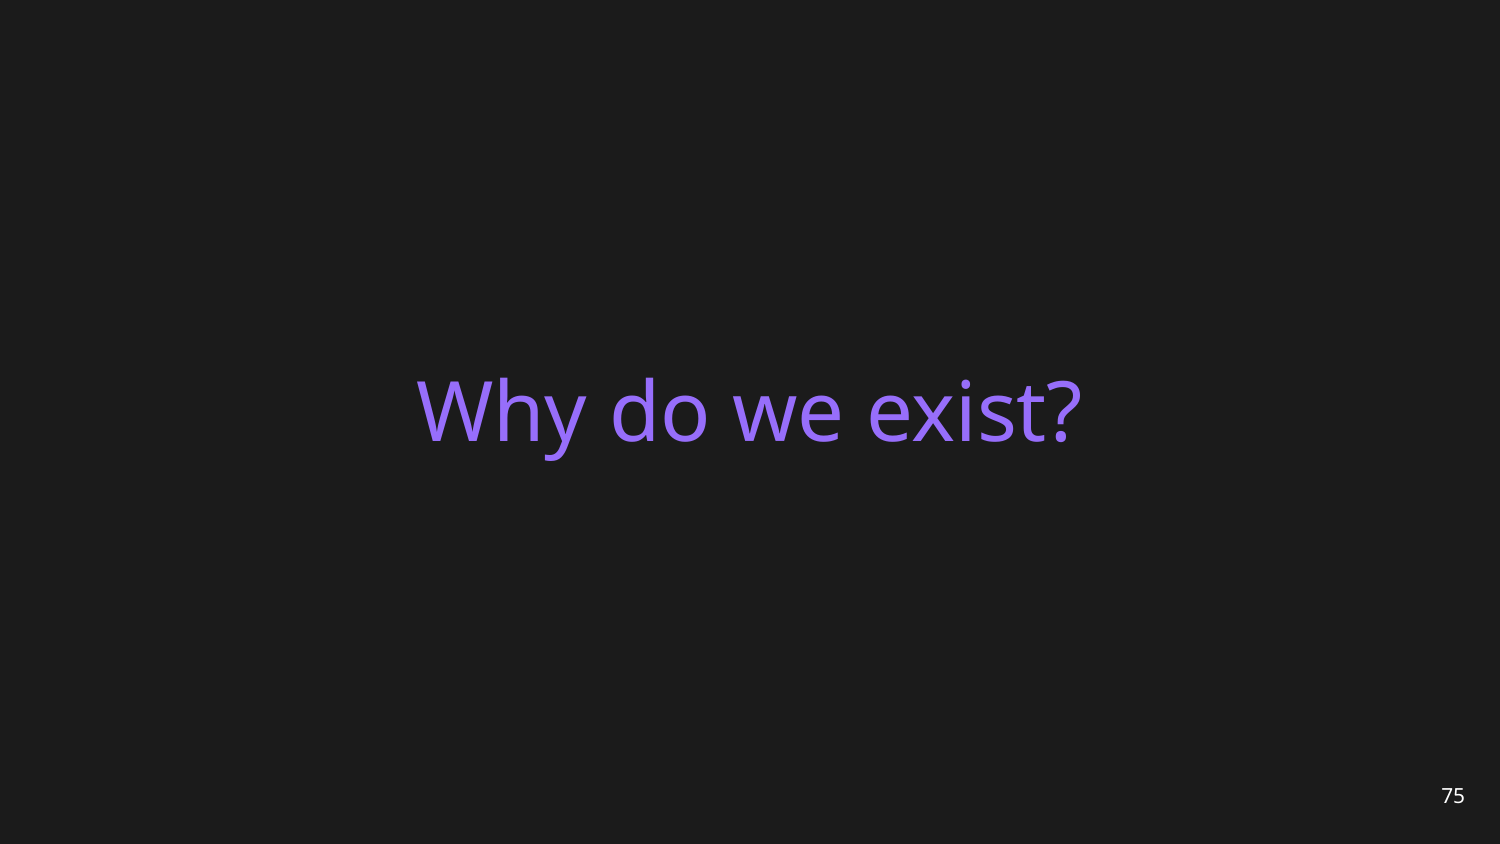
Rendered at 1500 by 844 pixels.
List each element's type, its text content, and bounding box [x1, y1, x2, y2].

title Why do we exist? [51, 72, 1449, 753]
slide_number 75 [1389, 764, 1480, 830]
